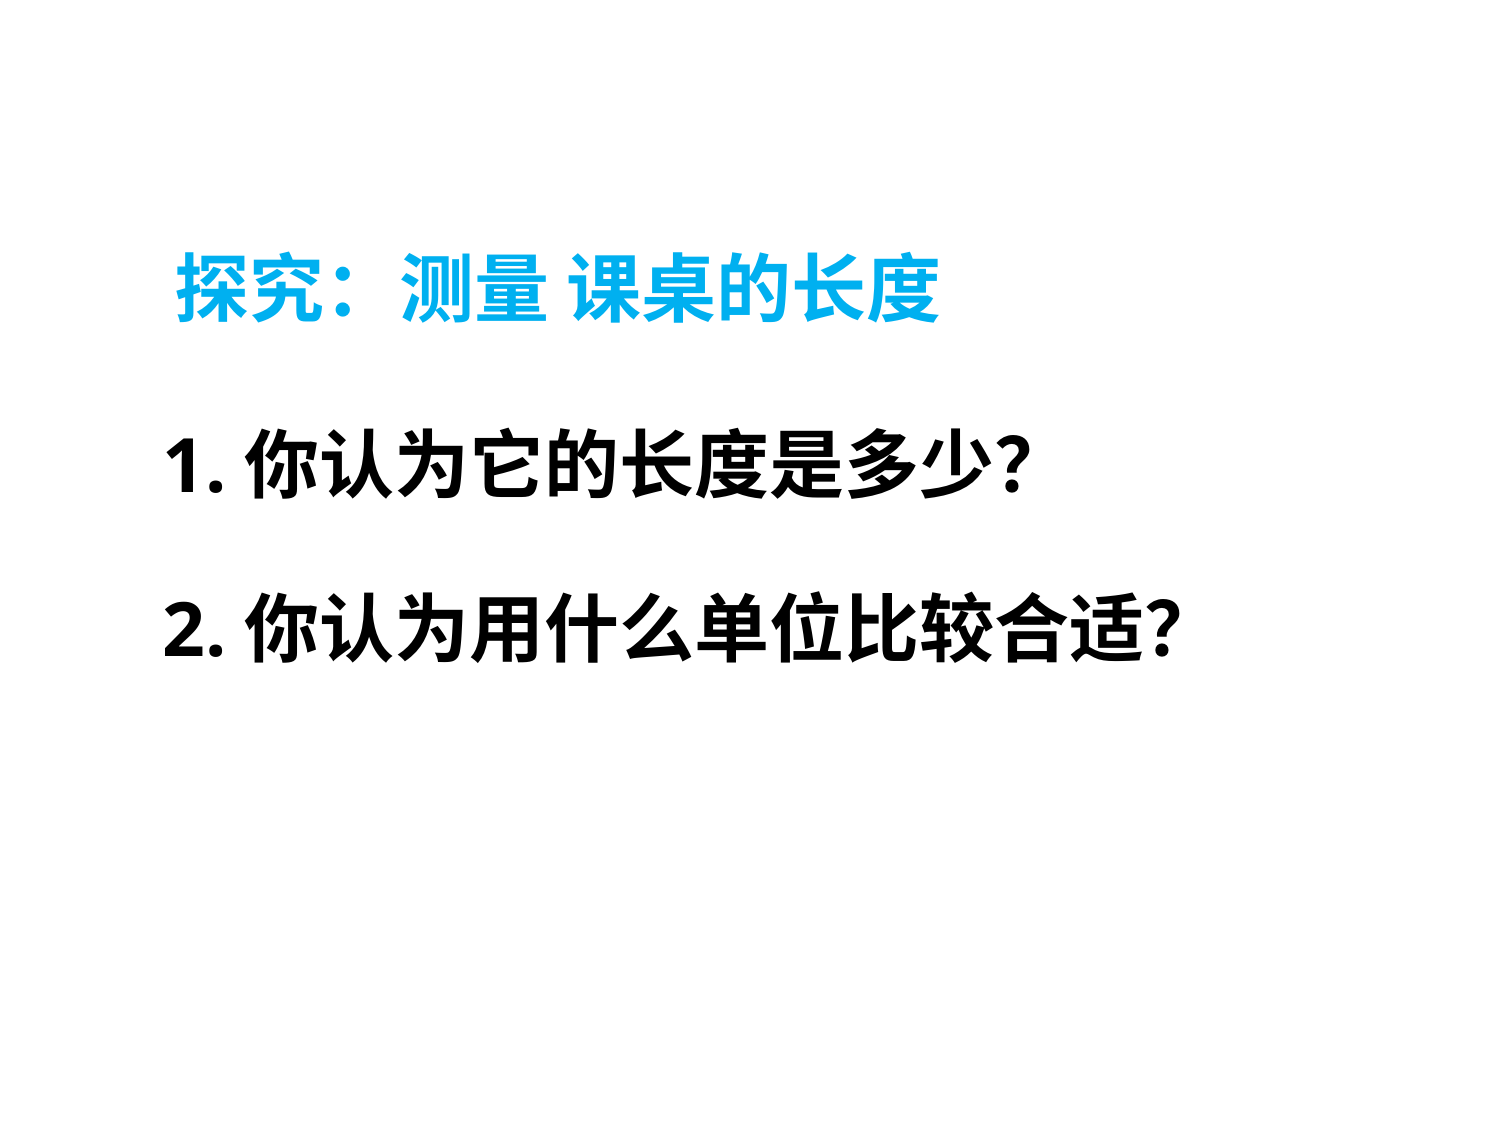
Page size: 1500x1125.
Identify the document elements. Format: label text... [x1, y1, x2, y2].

text_box 2.你认为用什么单位比较合适？ [147, 574, 1253, 679]
text_box 探究：测量 课桌的长度 [159, 234, 1132, 340]
text_box 1.你认为它的长度是多少？ [147, 410, 1177, 515]
